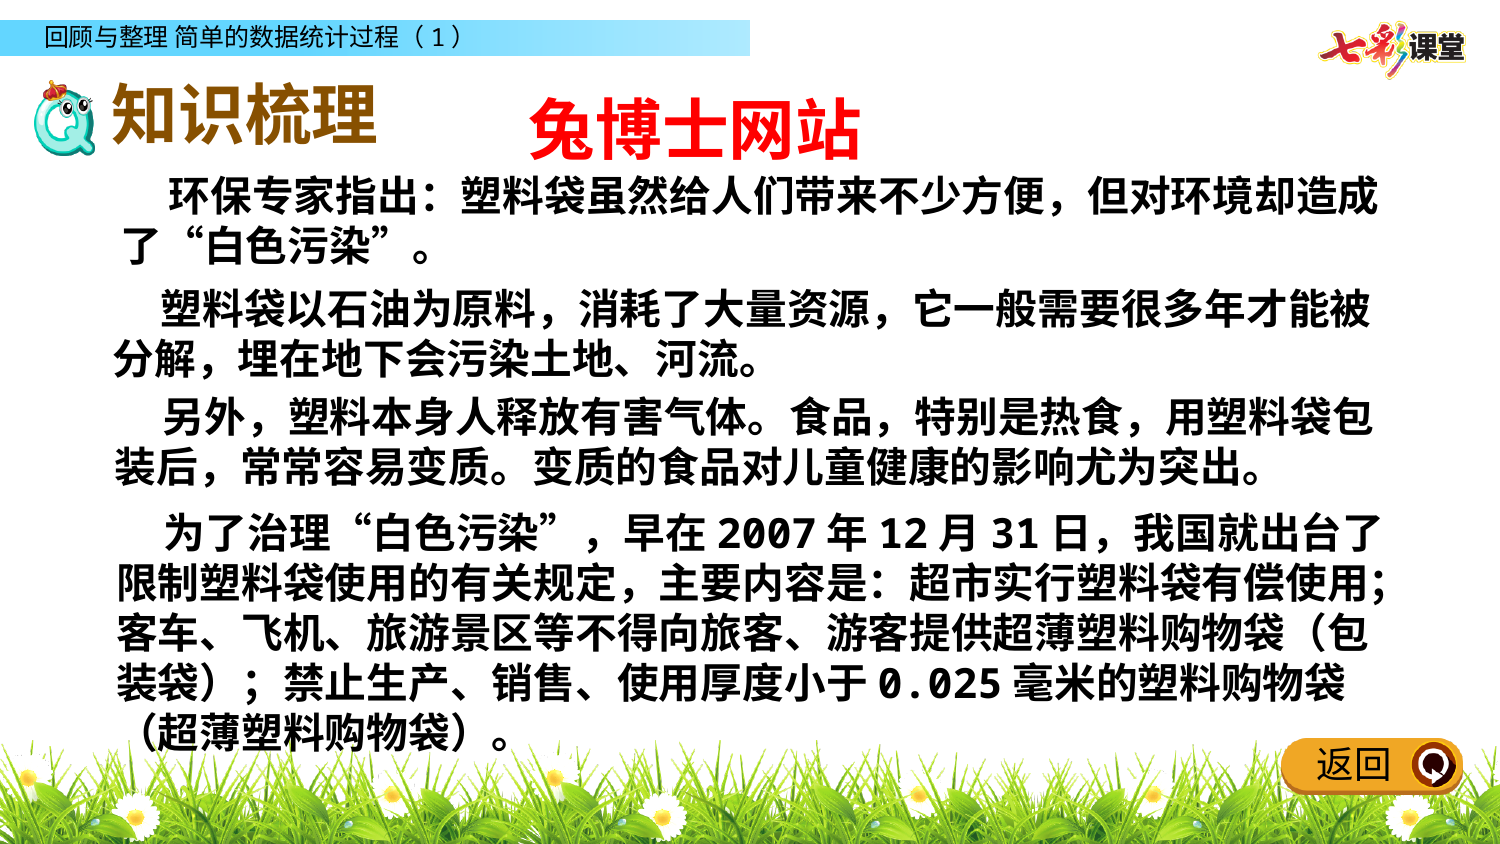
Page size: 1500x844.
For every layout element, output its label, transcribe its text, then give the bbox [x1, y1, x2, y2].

picture [1316, 20, 1468, 80]
text_box 塑料袋以石油为原料，消耗了大量资源，它一般需要很多年才能被分解，埋在地下会污染土地、河流。 [97, 275, 1402, 390]
text_box 兔博士网站 [513, 80, 925, 161]
picture [34, 80, 96, 156]
text_box 环保专家指出：塑料袋虽然给人们带来不少方便，但对环境却造成了“白色污染”。 [105, 161, 1410, 277]
text_box 为了治理“白色污染”，早在2007年12月31日，我国就出台了限制塑料袋使用的有关规定，主要内容是：超市实行塑料袋有偿使用；客车、飞机、旅游景区等不得向旅客、游客提供超薄塑料购物袋（包装袋）；禁止生产、销售、使用厚度小于0.025毫米的塑料购物袋（超薄塑料购物袋）。 [101, 499, 1406, 765]
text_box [1281, 733, 1464, 795]
picture [0, 740, 1500, 844]
text_box 另外，塑料本身人释放有害气体。食品，特别是热食，用塑料袋包装后，常常容易变质。变质的食品对儿童健康的影响尤为突出。 [100, 383, 1405, 498]
text_box 知识梳理 [100, 67, 404, 159]
